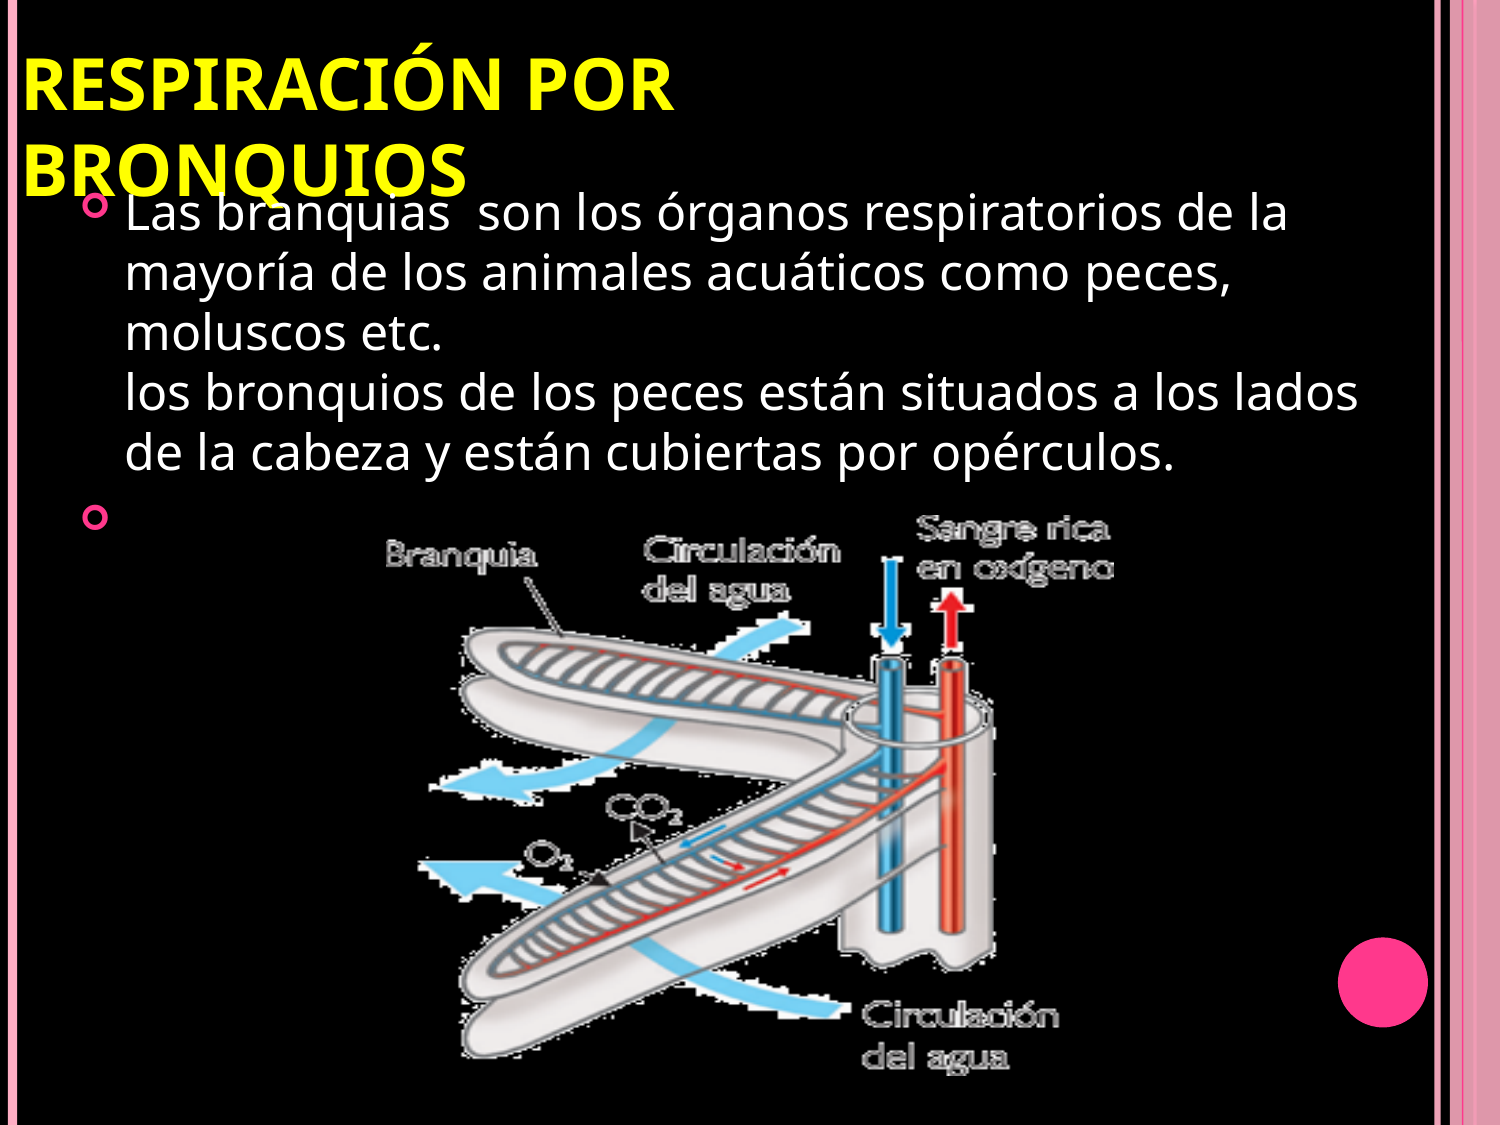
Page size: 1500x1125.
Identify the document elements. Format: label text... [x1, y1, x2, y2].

title Respiración por bronquios [5, 30, 1074, 219]
picture [386, 515, 1114, 1077]
list Las branquias son los órganos respiratorios de la mayoría de los animales acuáticos como peces, moluscos etc. los bronquios de los peces están situados a los lados de la cabeza y están cubiertas por opérculos. [64, 172, 1424, 988]
